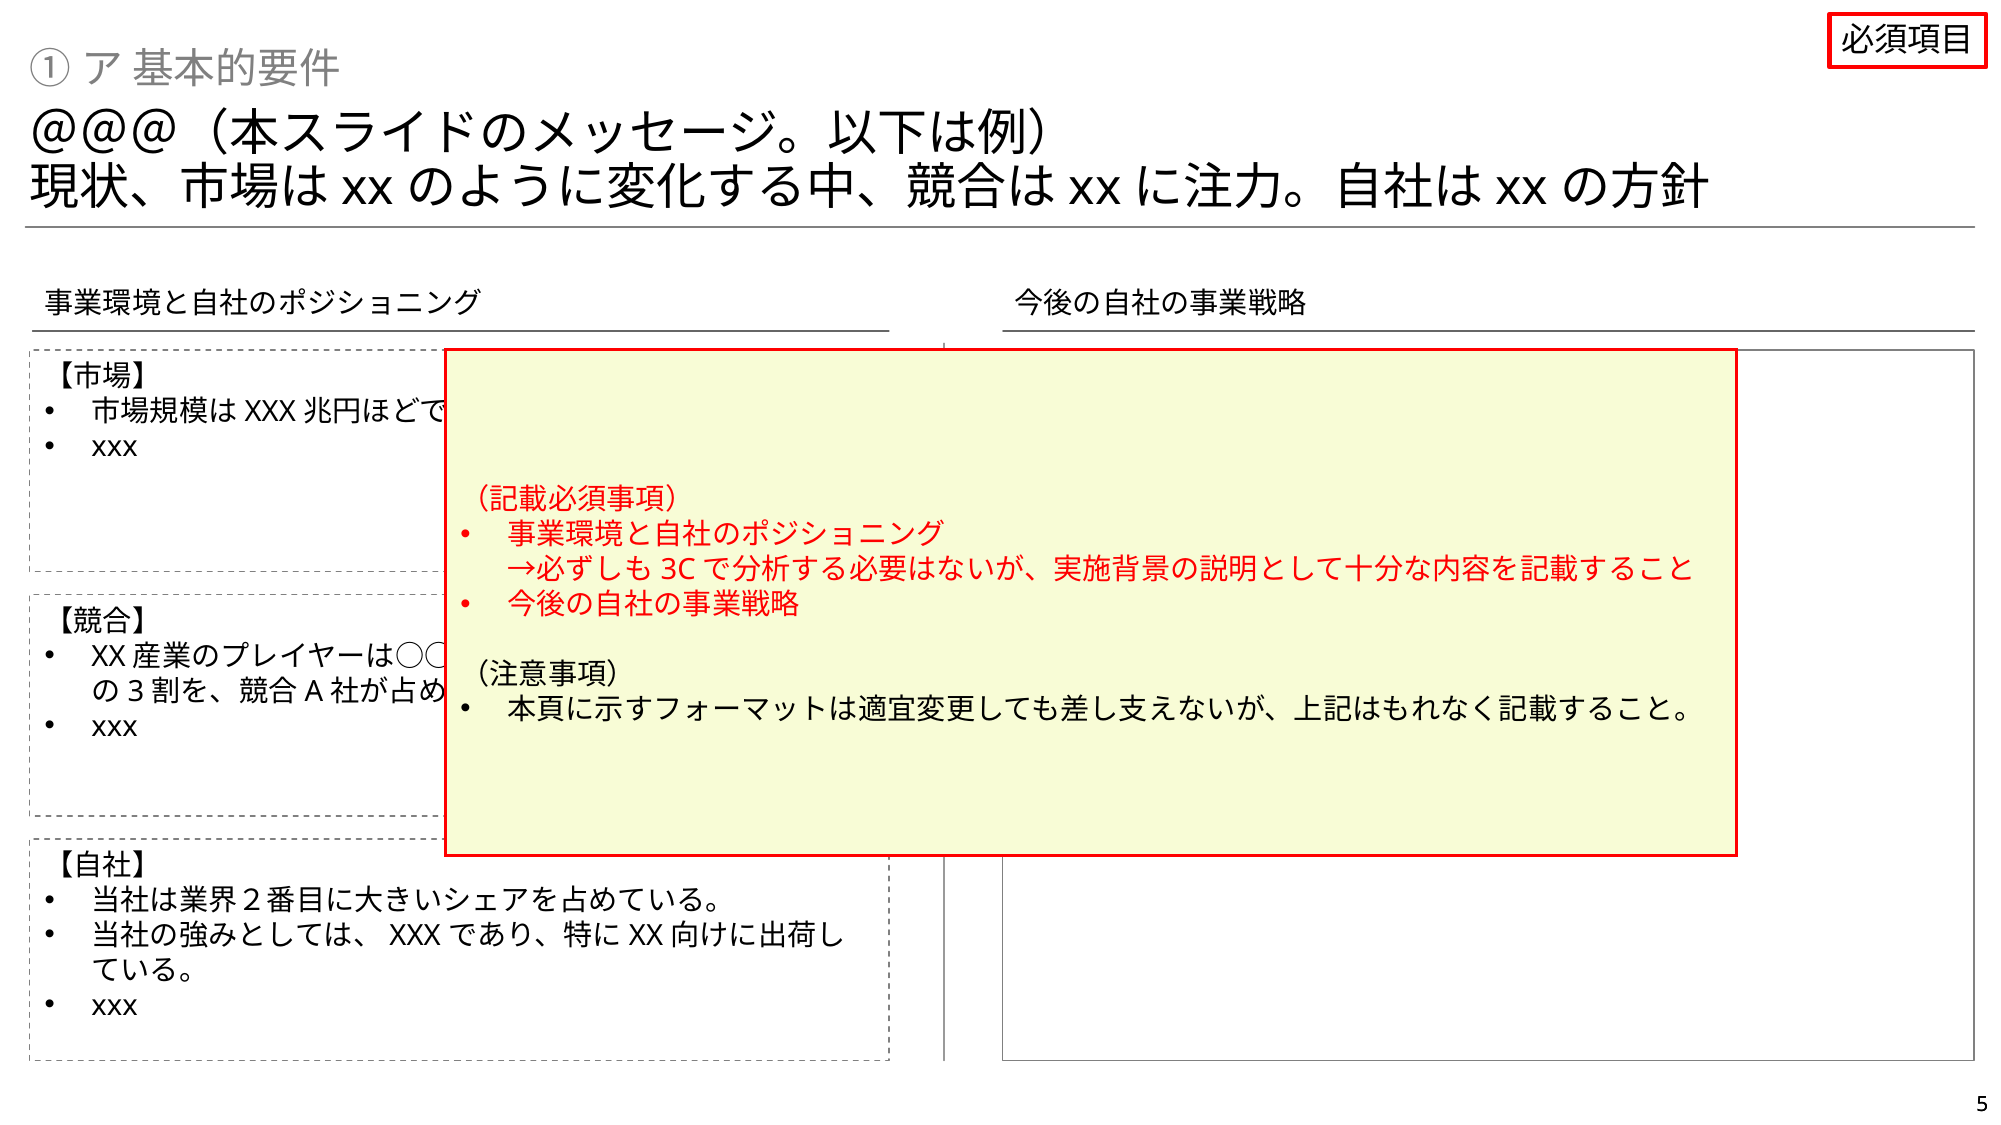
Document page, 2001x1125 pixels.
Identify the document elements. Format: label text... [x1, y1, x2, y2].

text_box ①ア 基本的要件 [29, 47, 1802, 94]
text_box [925, 342, 963, 1061]
text_box 【@@@事業の全体戦略】 xxx xxx [1001, 348, 1975, 1062]
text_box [998, 271, 1975, 332]
text_box （記載必須事項） 事業環境と自社のポジショニング →必ずしも3Cで分析する必要はないが、実施背景の説明として十分な内容を記載すること 今後の自社の事業戦略 （注意事項） 本頁に示すフォーマットは適宜変更しても差し支えないが、上記はもれなく記載すること。 [963, 348, 1738, 857]
text_box 必須項目 [1829, 13, 1986, 68]
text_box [28, 271, 890, 332]
text_box ＠＠＠（本スライドのメッセージ。以下は例） 現状、市場はxxのように変化する中、競合はxxに注力。自社はxxの方針 [29, 107, 1875, 216]
text_box 【市場】 市場規模はXXX兆円ほどであり、地産地消型の市場である。 xxx [28, 349, 444, 573]
text_box （記載必須事項） 事業環境と自社のポジショニング →必ずしも3Cで分析する必要はないが、実施背景の説明として十分な内容を記載すること 今後の自社の事業戦略 （注意事項） 本頁に示すフォーマットは適宜変更しても差し支えないが、上記はもれなく記載すること。 [444, 348, 925, 857]
text_box 【競合】 XX産業のプレイヤーは○○社ほどプレイヤーがおり、市場の3割を、競合A社が占めている。 xxx [28, 593, 444, 818]
text_box 【自社】 当社は業界２番目に大きいシェアを占めている。 当社の強みとしては、XXXであり、特にXX向けに出荷している。 xxx [28, 837, 890, 1062]
